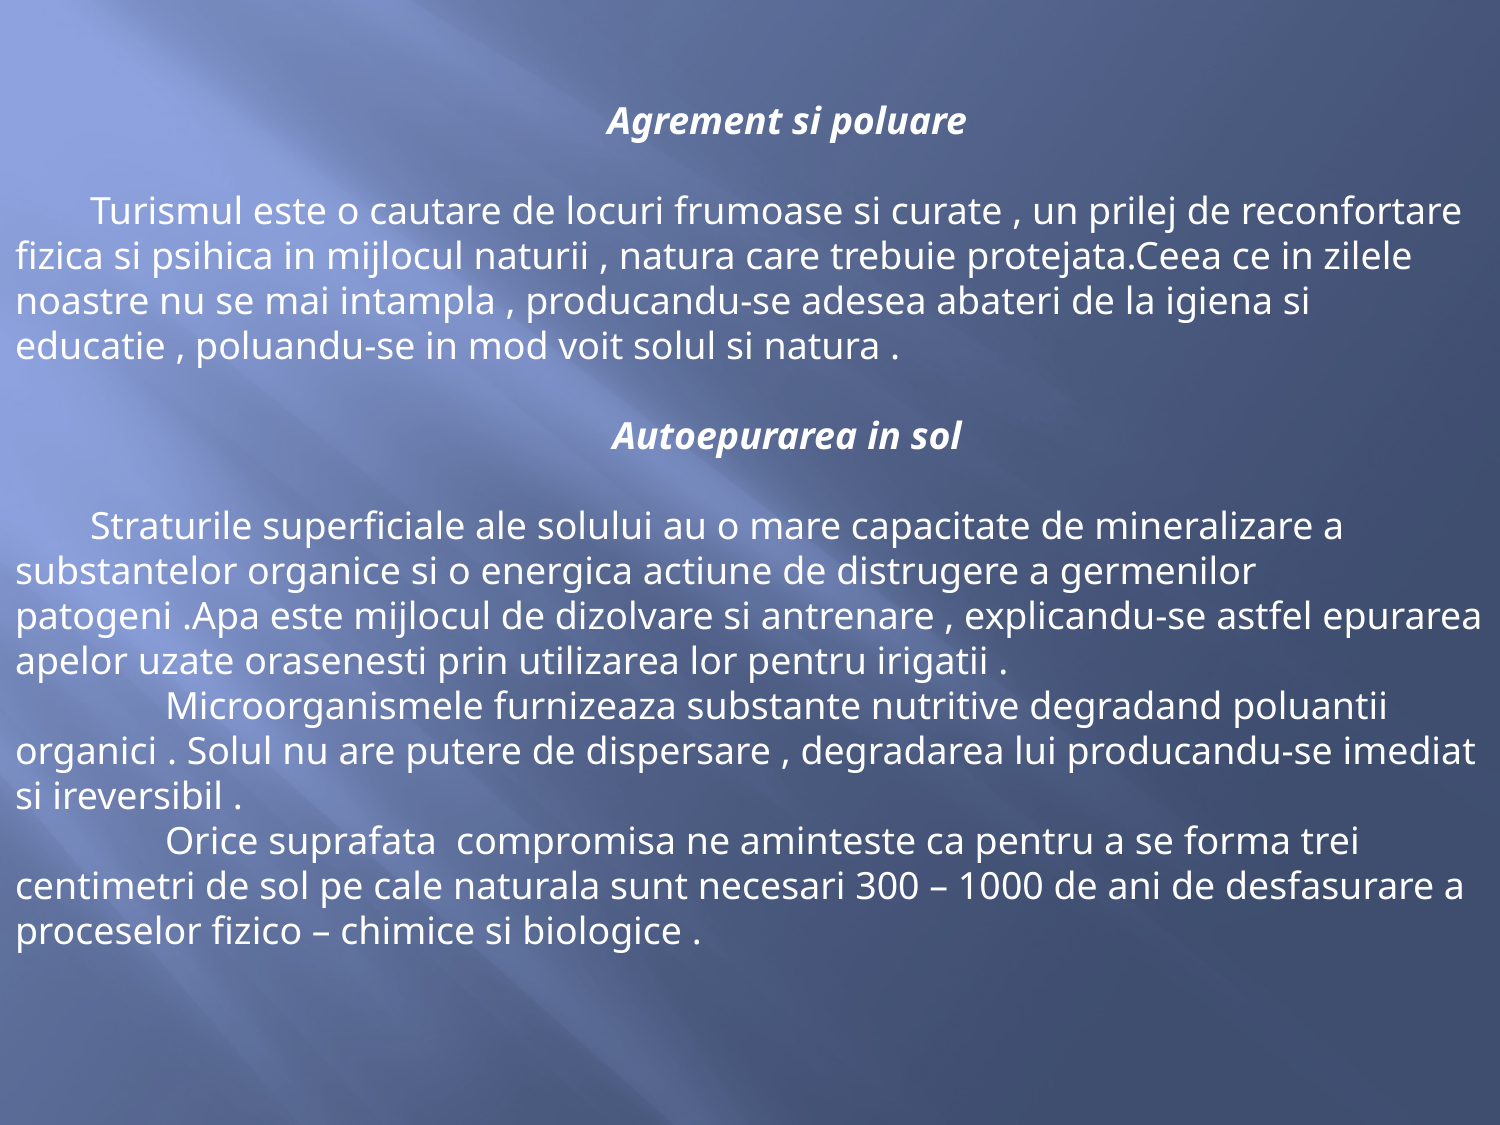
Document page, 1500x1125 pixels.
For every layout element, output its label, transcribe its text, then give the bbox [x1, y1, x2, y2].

text_box Agrement si poluare Turismul este o cautare de locuri frumoase si curate , un prilej de reconfortare fizica si psihica in mijlocul naturii , natura care trebuie protejata.Ceea ce in zilele noastre nu se mai intampla , producandu-se adesea abateri de la igiena si educatie , poluandu-se in mod voit solul si natura . Autoepurarea in sol Straturile superficiale ale solului au o mare capacitate de mineralizare a substantelor organice si o energica actiune de distrugere a germenilor patogeni .Apa este mijlocul de dizolvare si antrenare , explicandu-se astfel epurarea apelor uzate orasenesti prin utilizarea lor pentru irigatii . Microorganismele furnizeaza substante nutritive degradand poluantii organici . Solul nu are putere de dispersare , degradarea lui producandu-se imediat si ireversibil . Orice suprafata compromisa ne aminteste ca pentru a se forma trei centimetri de sol pe cale naturala sunt necesari 300 – 1000 de ani de desfasurare a proceselor fizico – chimice si biologice . [0, 89, 1500, 1005]
